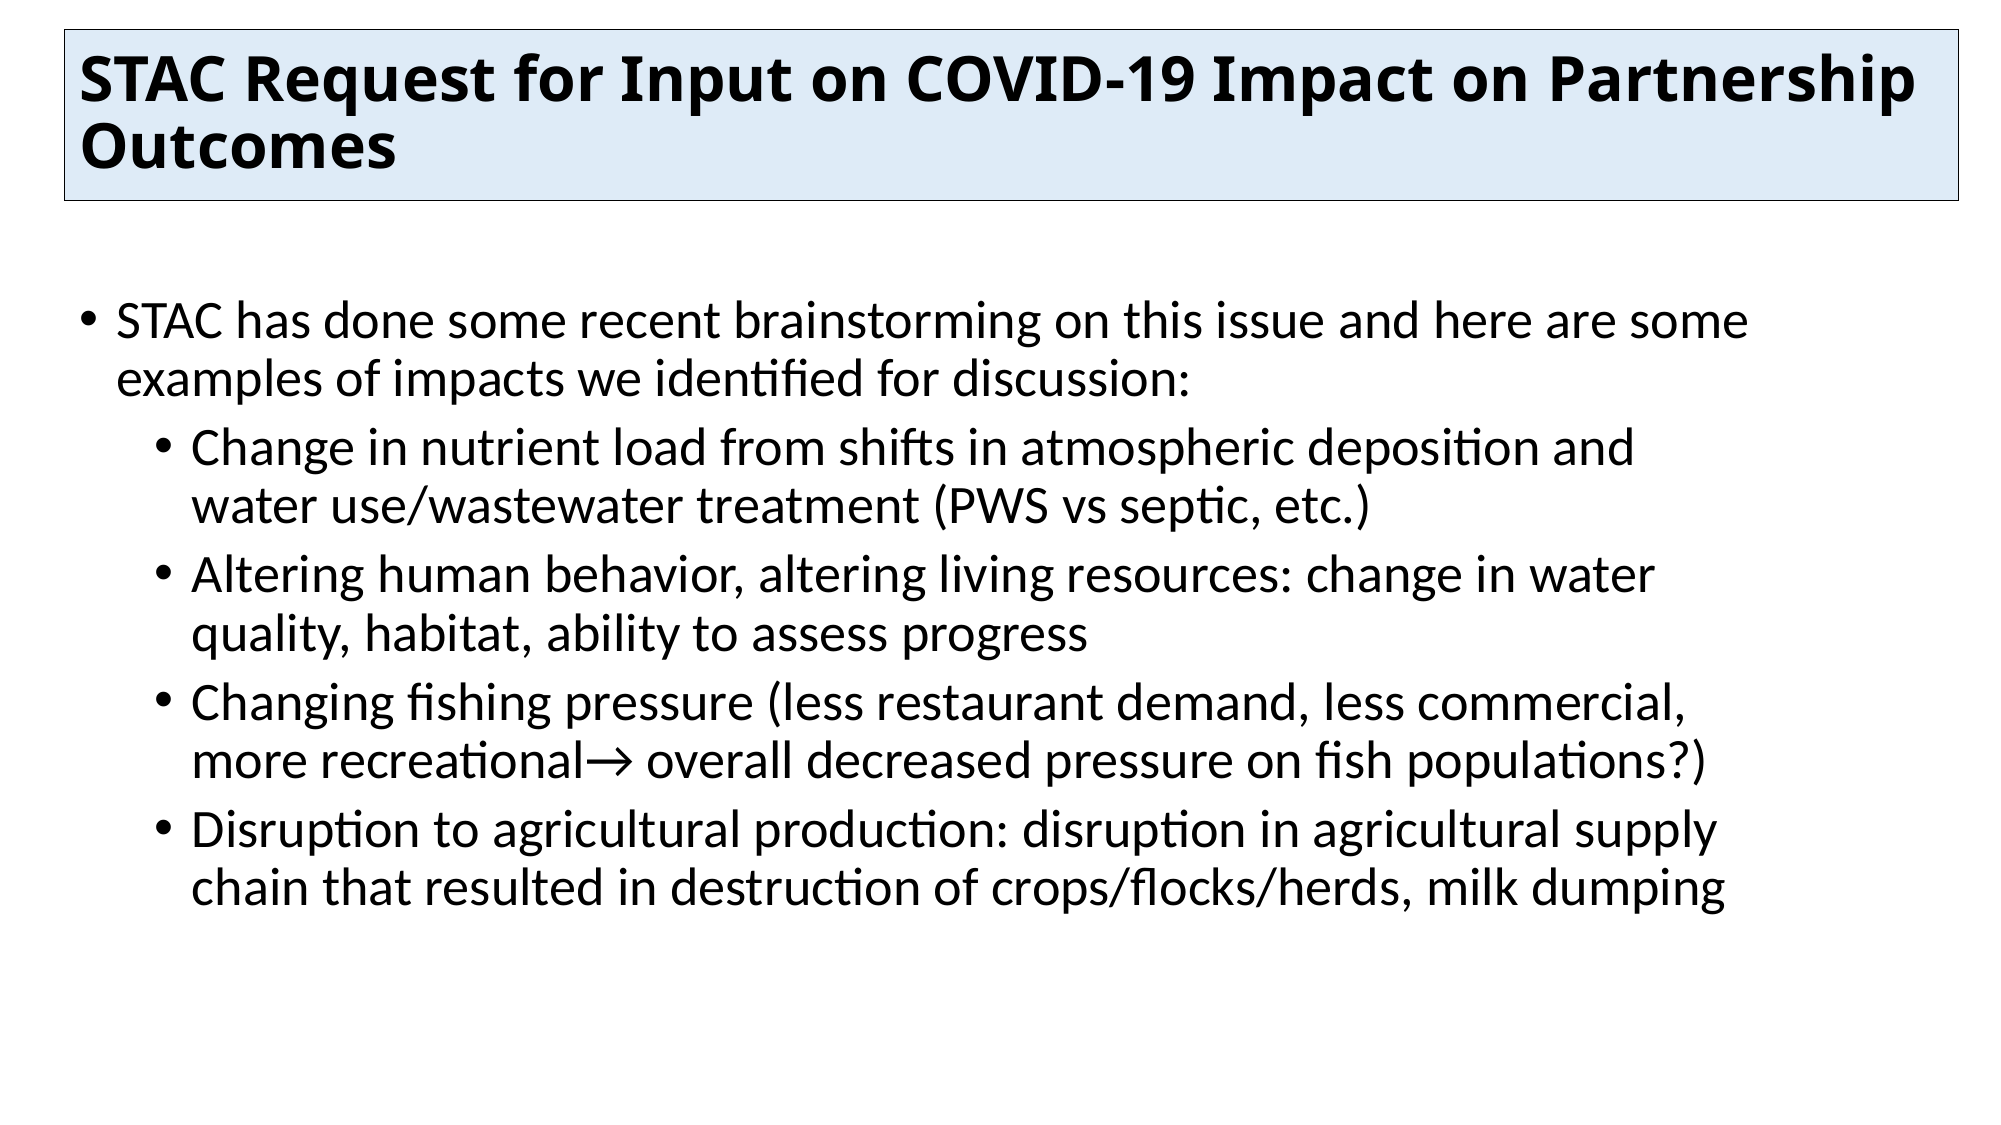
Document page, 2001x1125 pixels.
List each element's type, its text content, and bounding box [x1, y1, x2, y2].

list STAC has done some recent brainstorming on this issue and here are some examples of impacts we identified for discussion: Change in nutrient load from shifts in atmospheric deposition and water use/wastewater treatment (PWS vs septic, etc.) Altering human behavior, altering living resources: change in water quality, habitat, ability to assess progress Changing fishing pressure (less restaurant demand, less commercial, more recreational→ overall decreased pressure on fish populations?) Disruption to agricultural production: disruption in agricultural supply chain that resulted in destruction of crops/flocks/herds, milk dumping [64, 283, 1790, 972]
text_box STAC Request for Input on COVID-19 Impact on Partnership Outcomes [64, 29, 1959, 201]
